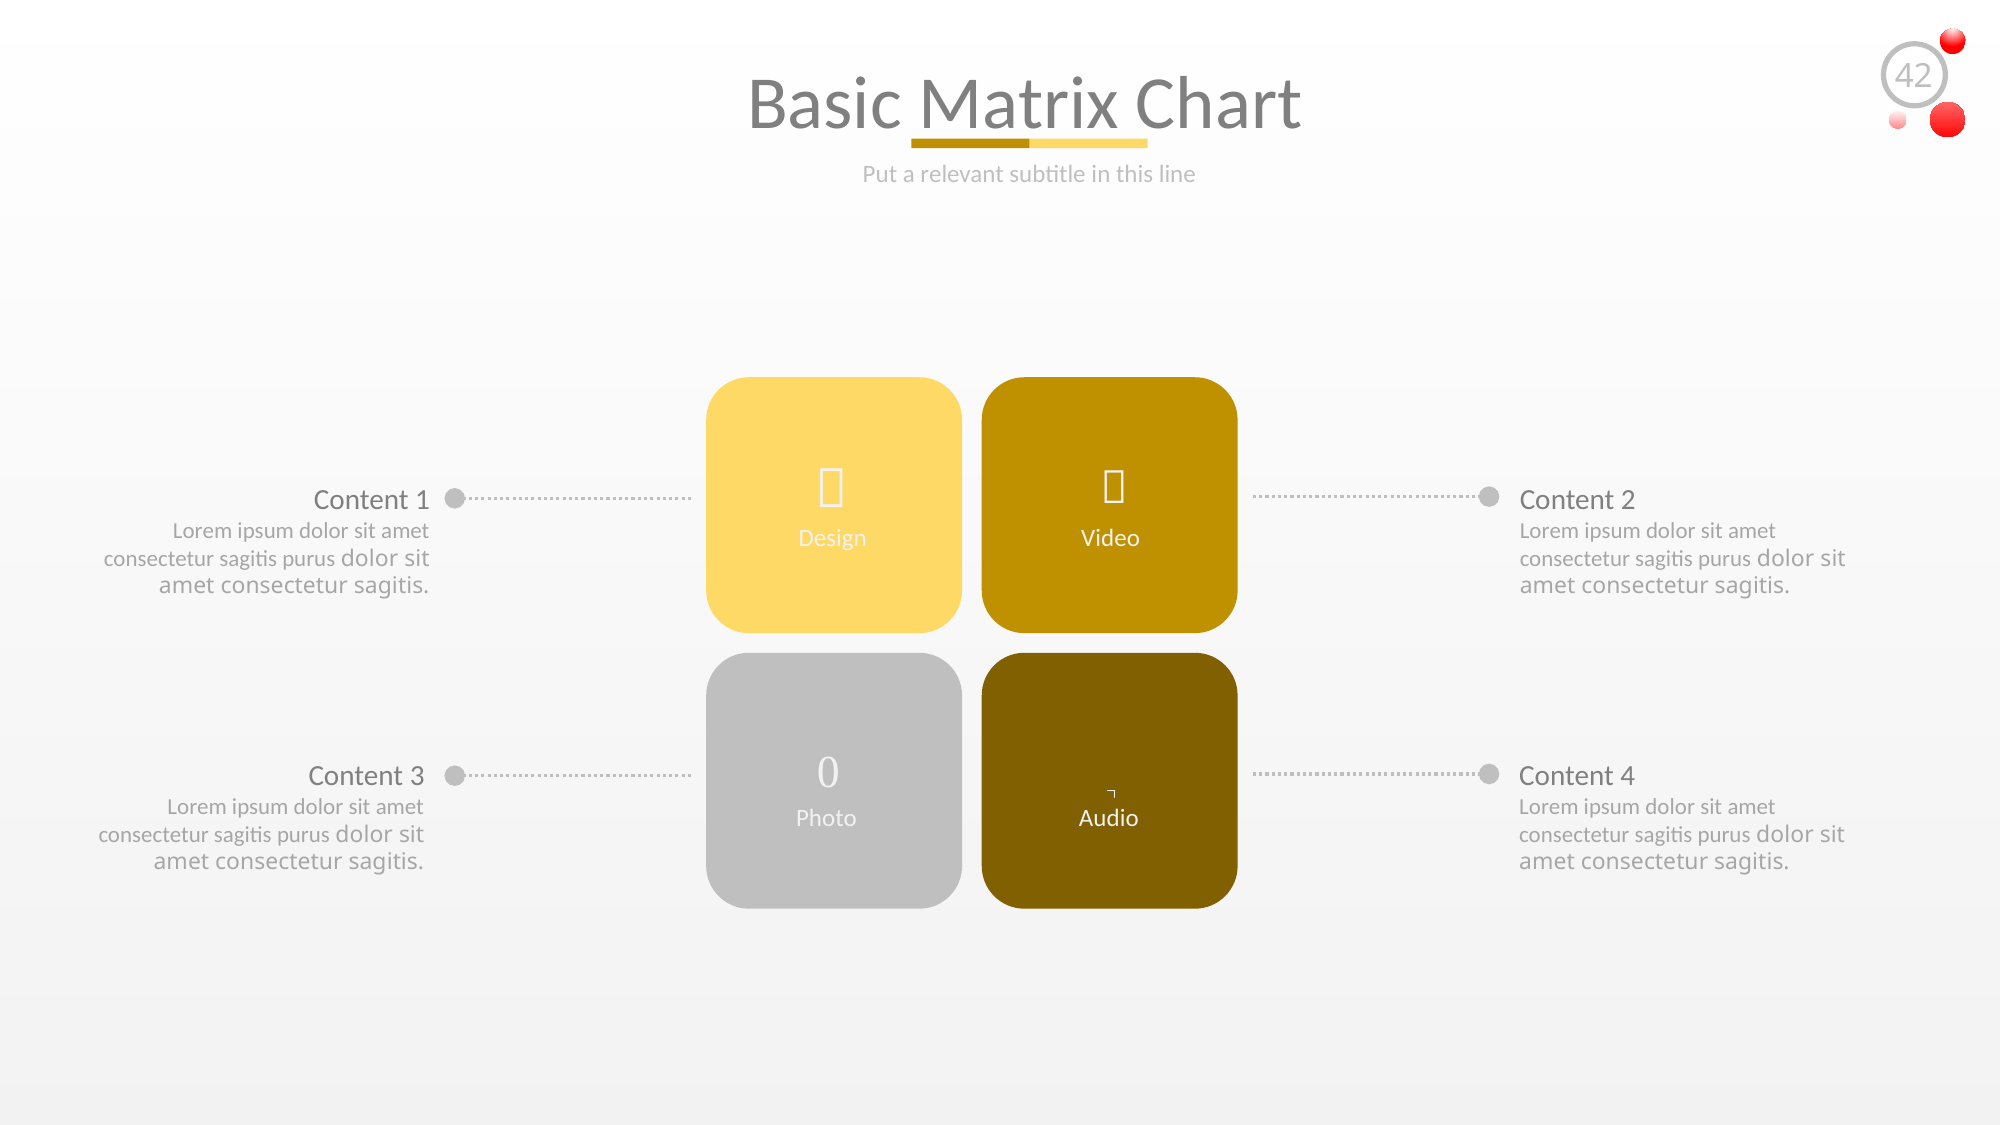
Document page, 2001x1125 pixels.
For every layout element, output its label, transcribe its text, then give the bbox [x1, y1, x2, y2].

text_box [1052, 422, 1205, 574]
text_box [766, 711, 920, 854]
text_box Put a relevant subtitle in this line [792, 142, 1267, 202]
text_box Basic Matrix Chart [597, 1, 1454, 152]
text_box [705, 651, 964, 910]
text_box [1049, 711, 1203, 854]
text_box Content 3 Lorem ipsum dolor sit amet consectetur sagitis purus dolor sit amet consectetur sagitis. [82, 738, 440, 893]
text_box Content 2 Lorem ipsum dolor sit amet consectetur sagitis purus dolor sit amet consectetur sagitis. [1504, 462, 1862, 617]
text_box Content 1 Lorem ipsum dolor sit amet consectetur sagitis purus dolor sit amet consectetur sagitis. [88, 462, 445, 617]
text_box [770, 428, 923, 574]
text_box Content 4 Lorem ipsum dolor sit amet consectetur sagitis purus dolor sit amet consectetur sagitis. [1504, 738, 1861, 893]
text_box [911, 138, 1148, 149]
text_box [980, 376, 1239, 635]
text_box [1876, 28, 1966, 138]
text_box [705, 376, 964, 635]
text_box [980, 651, 1239, 910]
